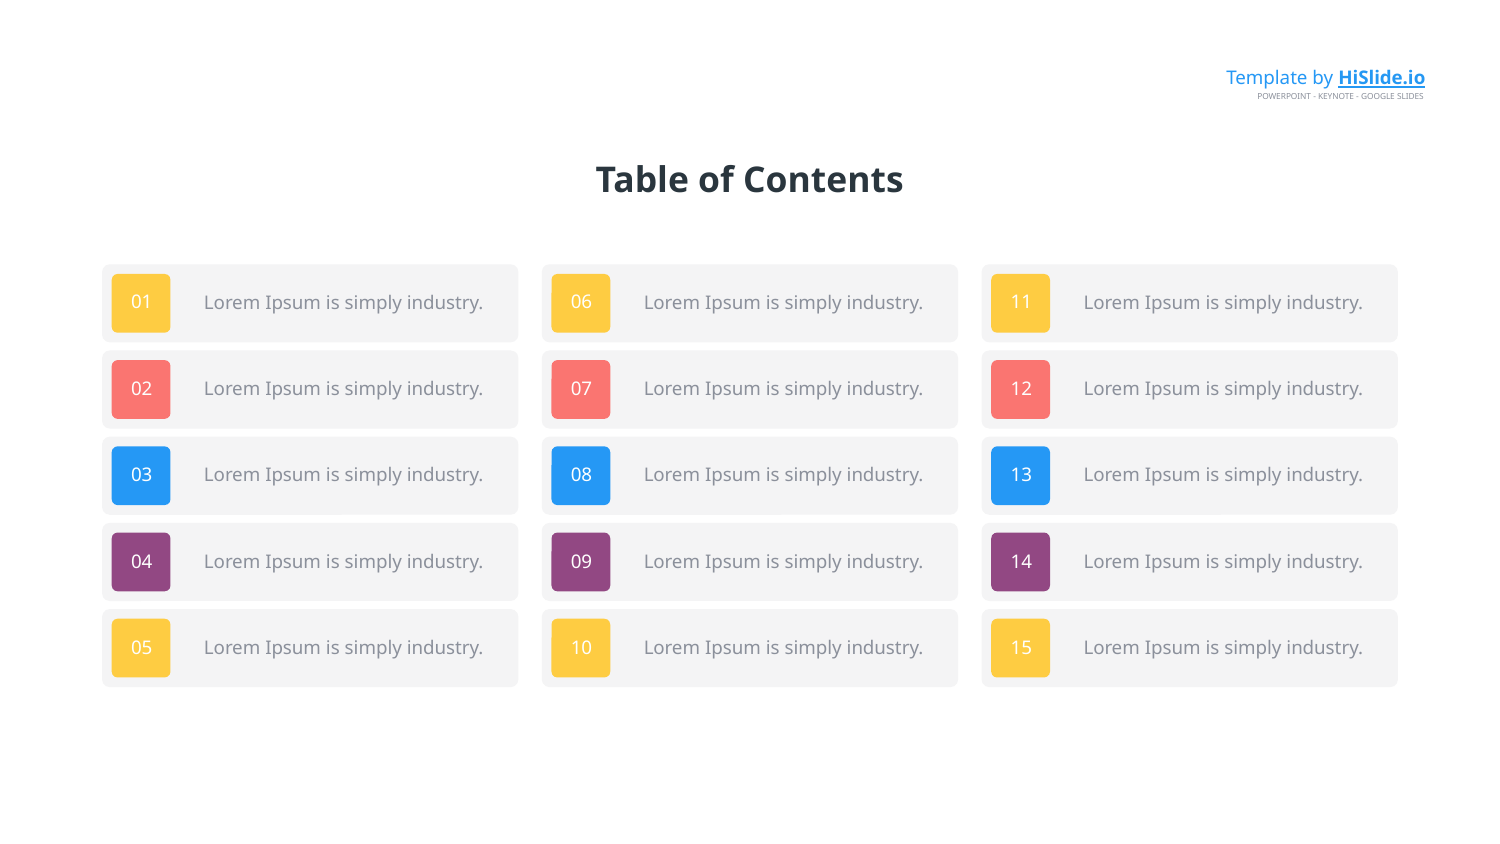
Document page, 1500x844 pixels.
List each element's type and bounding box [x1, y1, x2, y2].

text_box [101, 62, 1429, 688]
